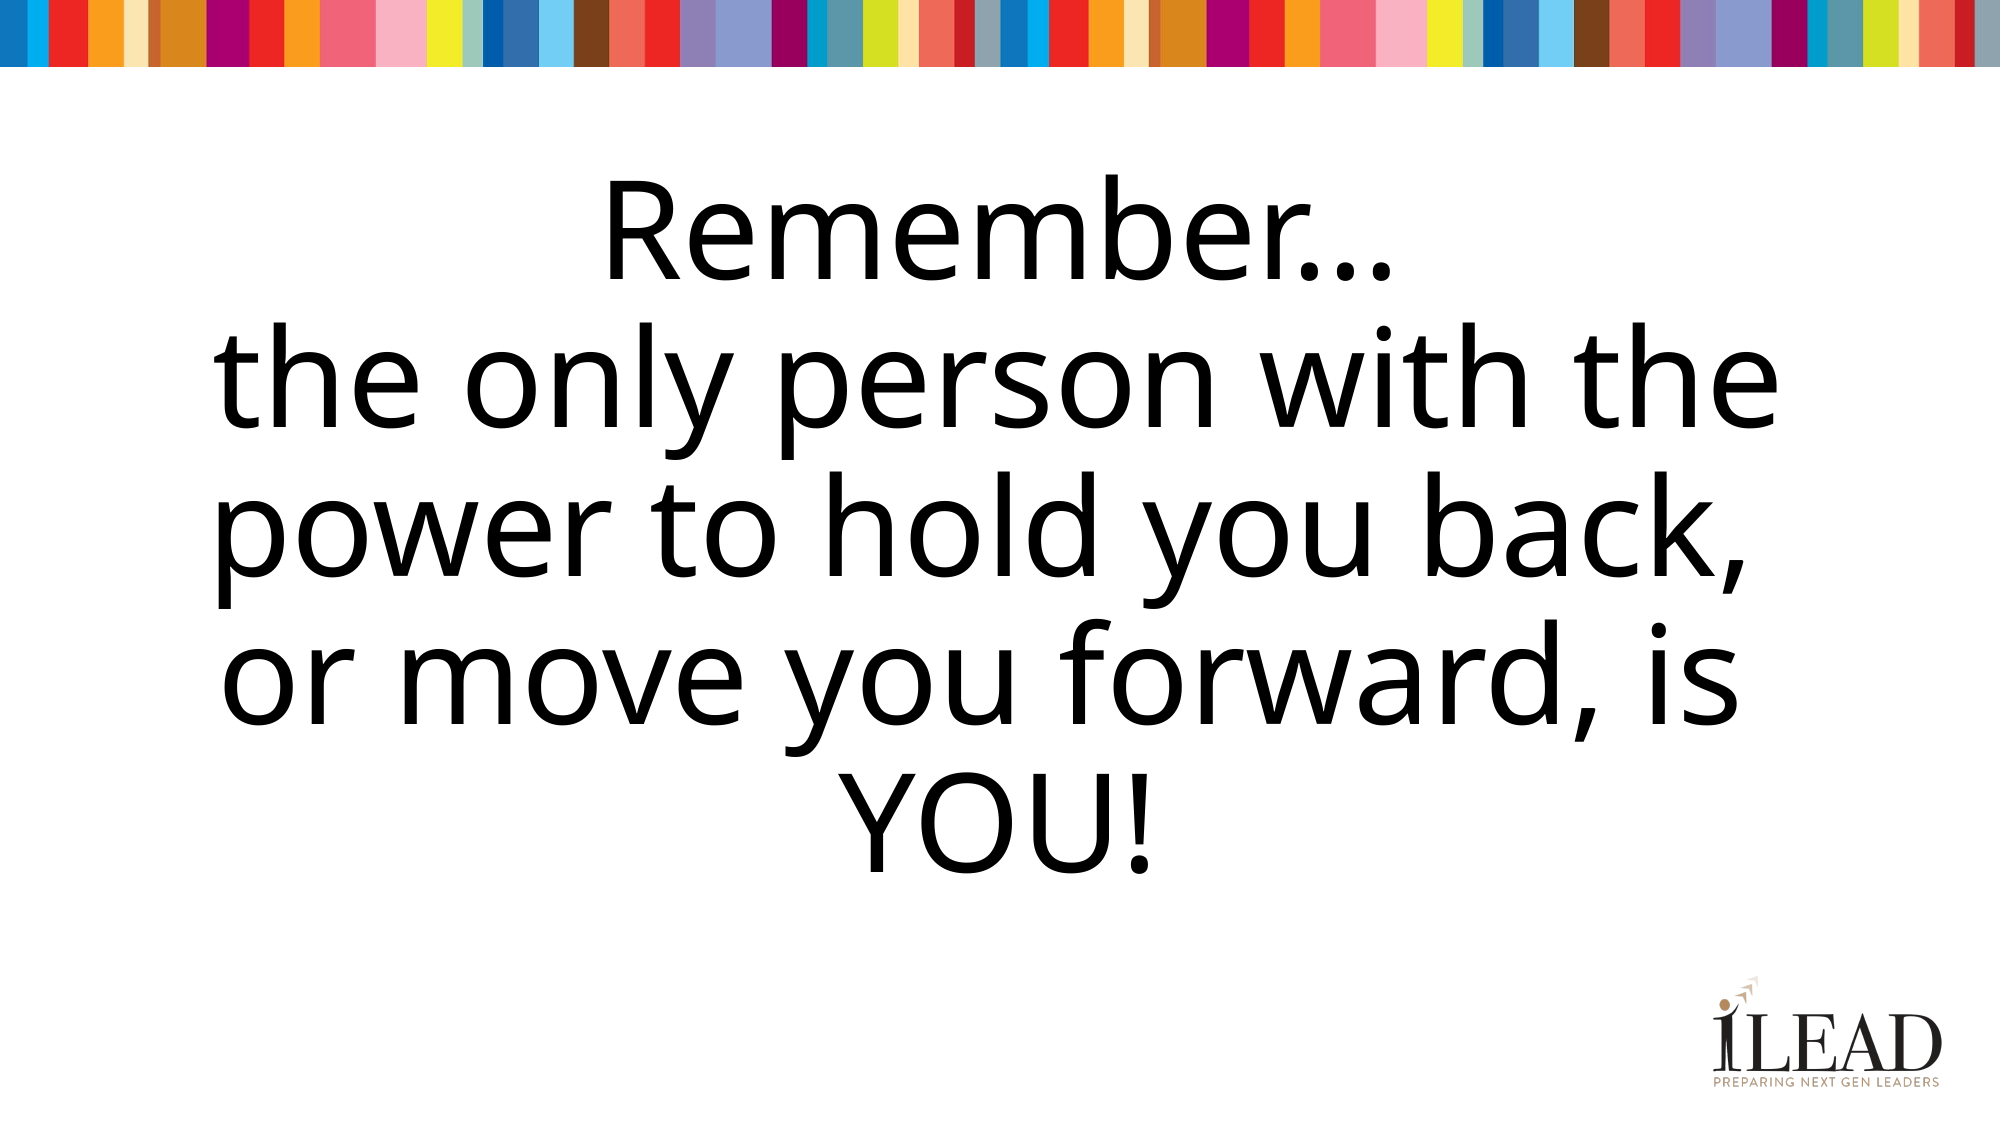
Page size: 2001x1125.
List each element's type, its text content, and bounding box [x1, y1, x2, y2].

picture [1048, 0, 1808, 67]
picture [1709, 972, 1945, 1091]
picture [1828, 0, 2000, 67]
picture [48, 0, 808, 67]
picture [0, 0, 26, 67]
picture [828, 0, 1026, 67]
title Remember… the only person with the power to hold you back, or move you forward, is YOU! [136, 280, 1862, 911]
